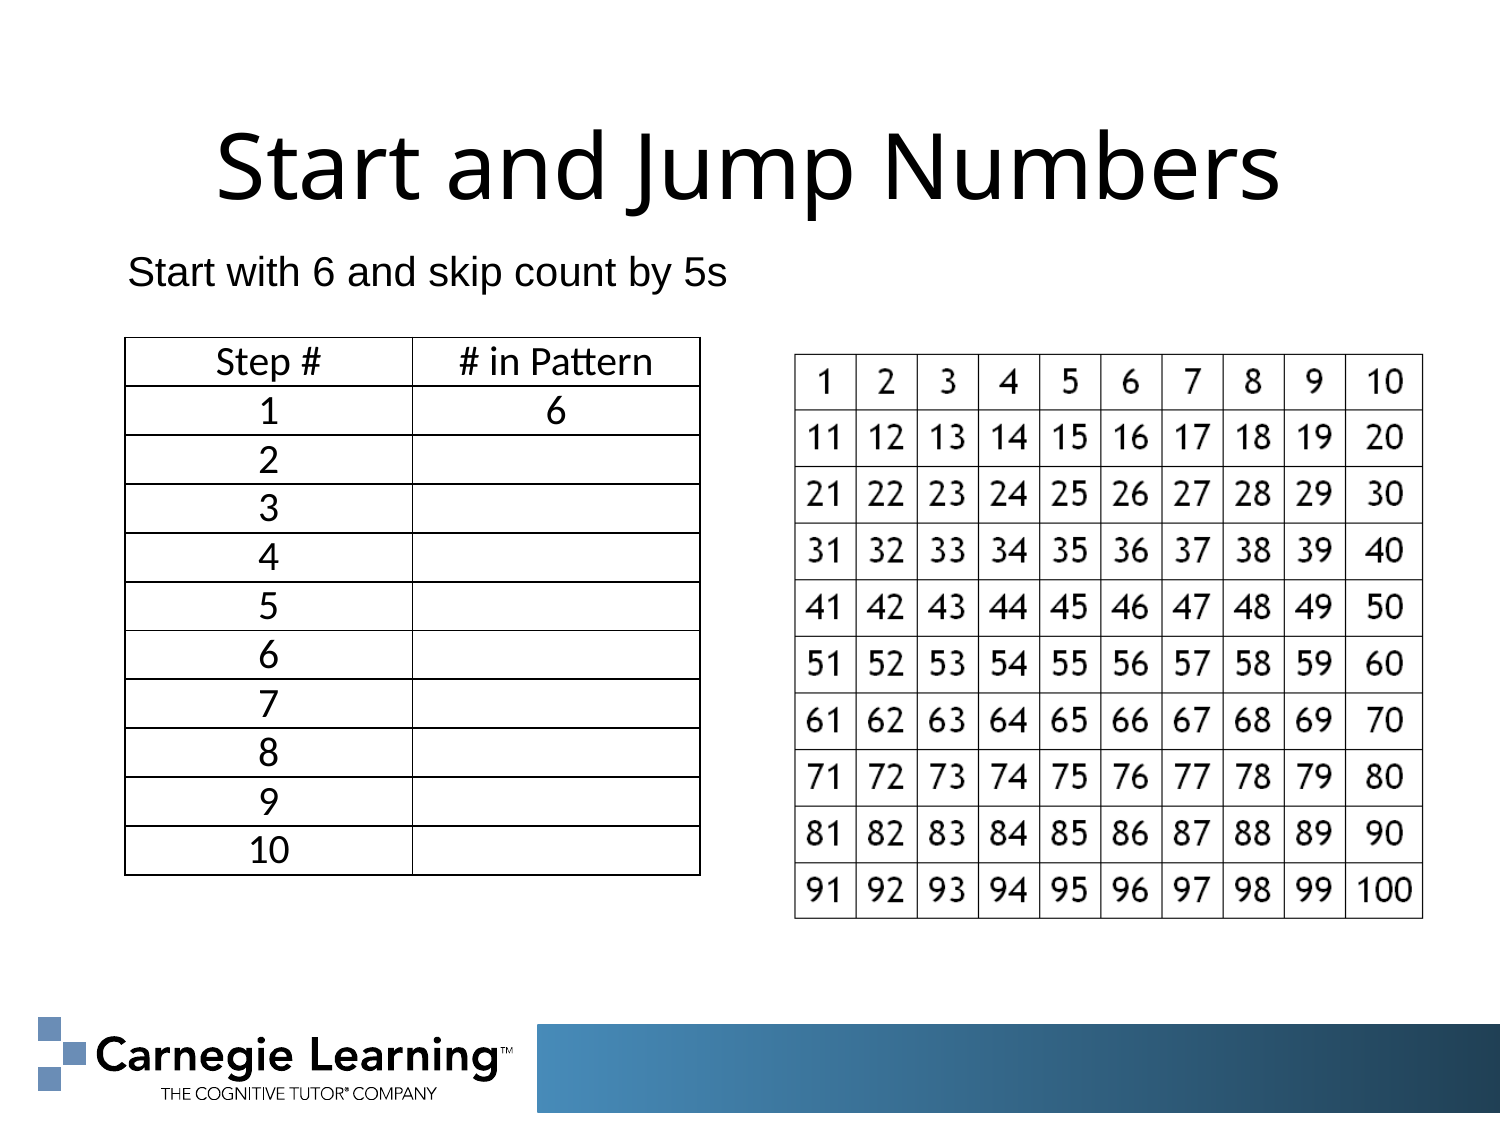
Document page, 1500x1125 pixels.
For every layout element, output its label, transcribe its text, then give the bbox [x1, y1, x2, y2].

table_cell 7 [126, 680, 412, 727]
table_cell [413, 583, 699, 630]
title Start and Jump Numbers [74, 24, 1426, 301]
table_cell 9 [126, 778, 412, 825]
table_cell 1 [126, 387, 412, 434]
table_cell [413, 827, 699, 874]
table_cell 10 [126, 827, 412, 874]
table_cell 5 [126, 583, 412, 630]
table_cell [413, 778, 699, 825]
table_cell [413, 729, 699, 776]
table_cell 2 [126, 436, 412, 483]
table_cell 8 [126, 729, 412, 776]
table_header # in Pattern [413, 338, 699, 385]
table_cell 6 [413, 387, 699, 434]
table_cell [413, 485, 699, 532]
table_cell [413, 534, 699, 581]
text_box Start with 6 and skip count by 5s [112, 237, 1425, 303]
table_cell 6 [126, 631, 412, 678]
table_header Step # [126, 338, 412, 385]
table_cell 4 [126, 534, 412, 581]
table_cell [413, 631, 699, 678]
table_cell 3 [126, 485, 412, 532]
table_cell [413, 436, 699, 483]
table_cell [413, 680, 699, 727]
picture [787, 337, 1438, 926]
